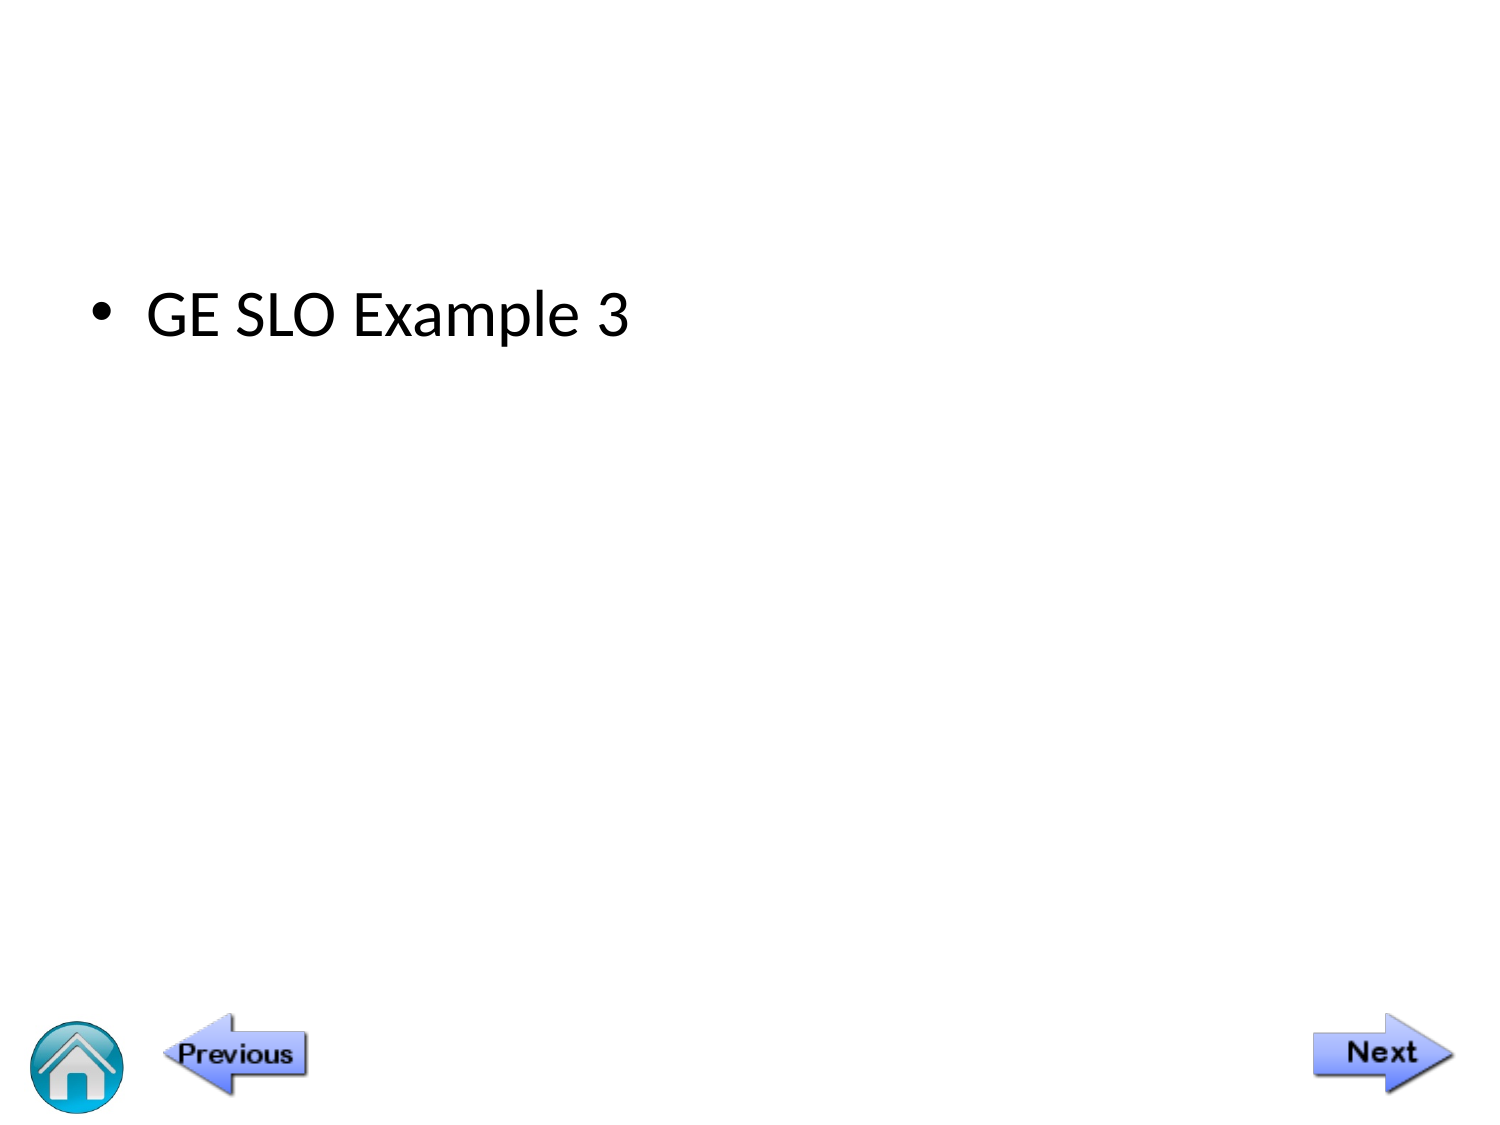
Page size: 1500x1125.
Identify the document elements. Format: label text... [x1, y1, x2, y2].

list GE SLO Example 3 [75, 262, 1425, 1005]
picture [1312, 1012, 1460, 1100]
picture [24, 1014, 129, 1118]
picture [162, 1012, 313, 1102]
